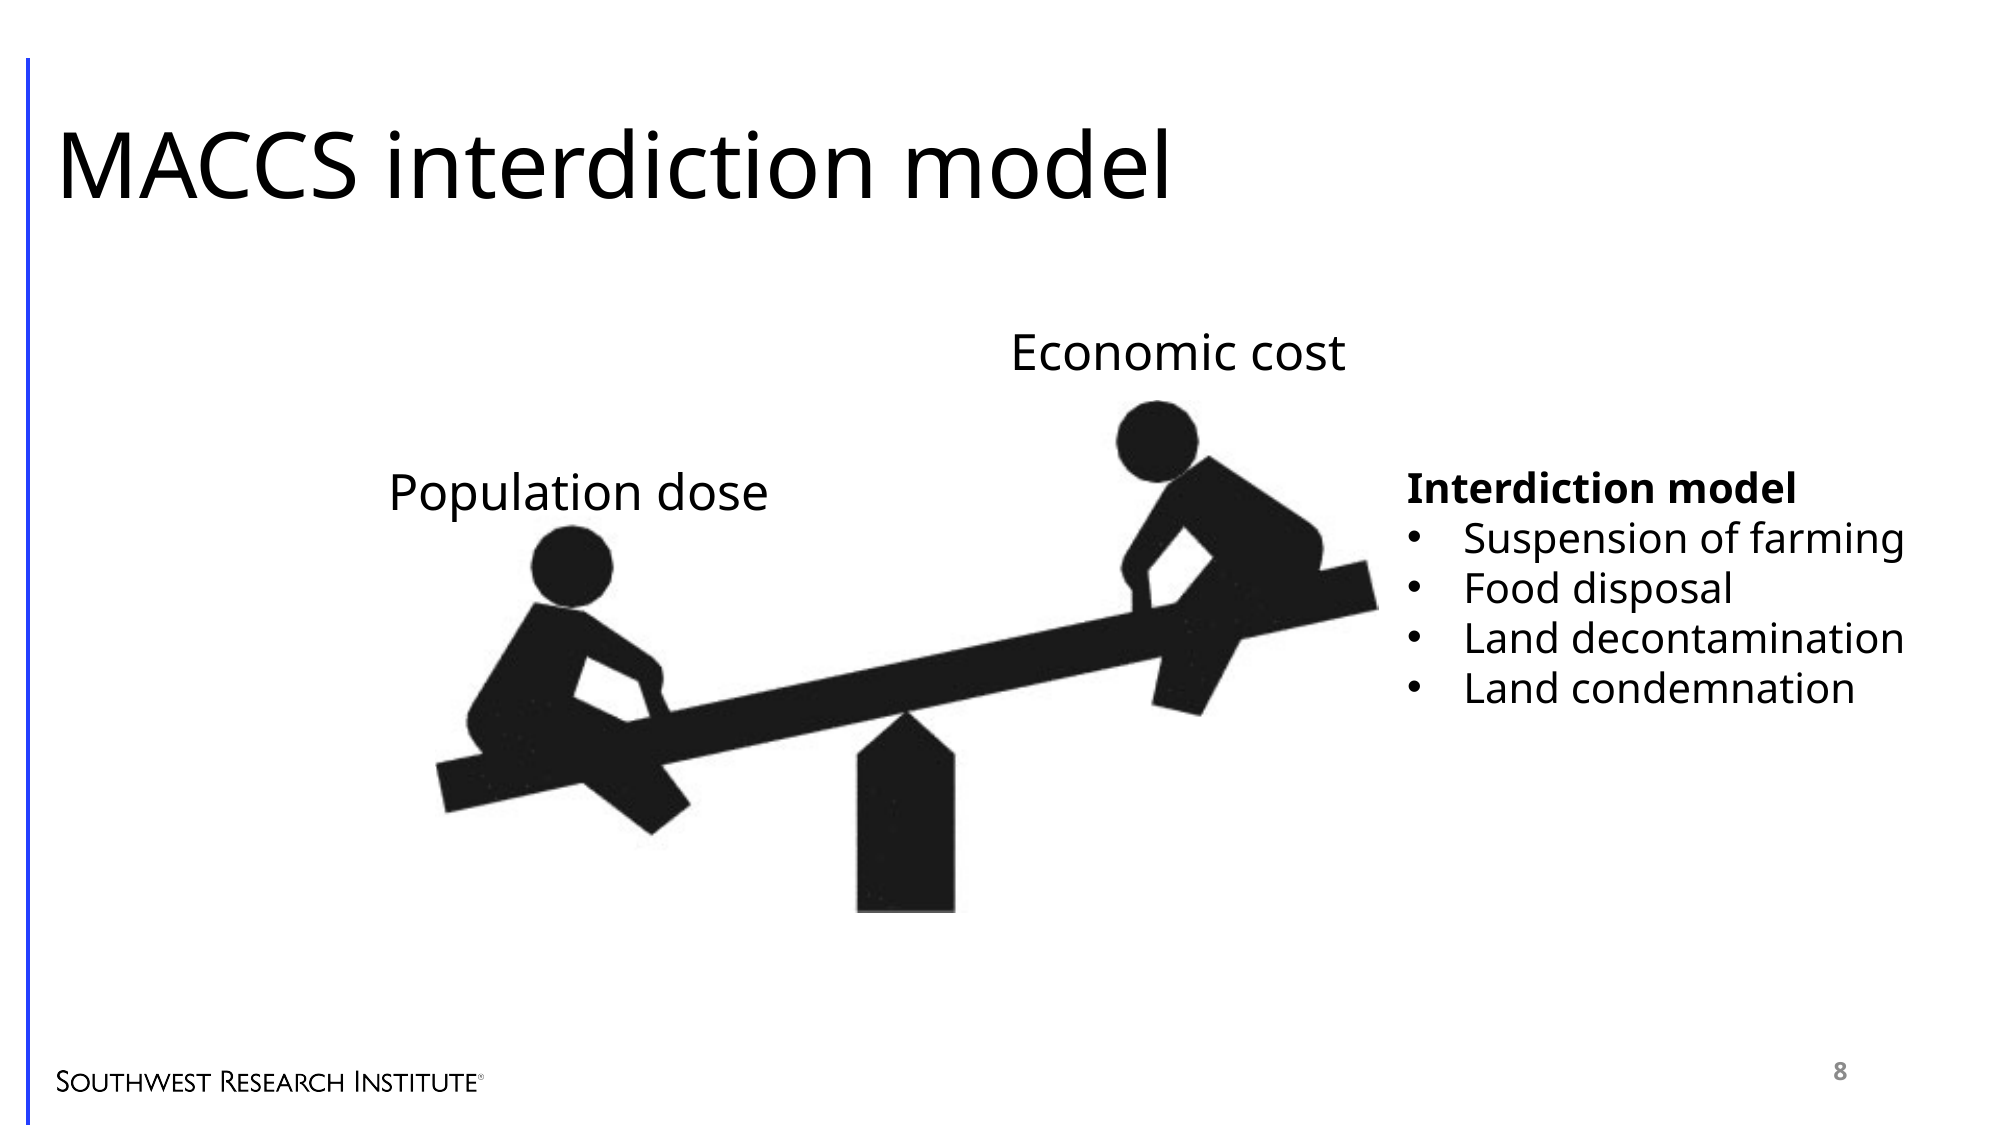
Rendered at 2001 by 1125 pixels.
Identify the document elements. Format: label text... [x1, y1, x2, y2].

text_box Population dose [373, 453, 435, 529]
text_box Economic cost [996, 313, 1379, 388]
picture [57, 1070, 484, 1092]
title MACCS interdiction model [40, 59, 1952, 278]
slide_number 8 [1412, 1042, 1863, 1103]
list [435, 400, 1379, 913]
text_box Interdiction model Suspension of farming Food disposal Land decontamination Land condemnation [1392, 453, 1952, 719]
